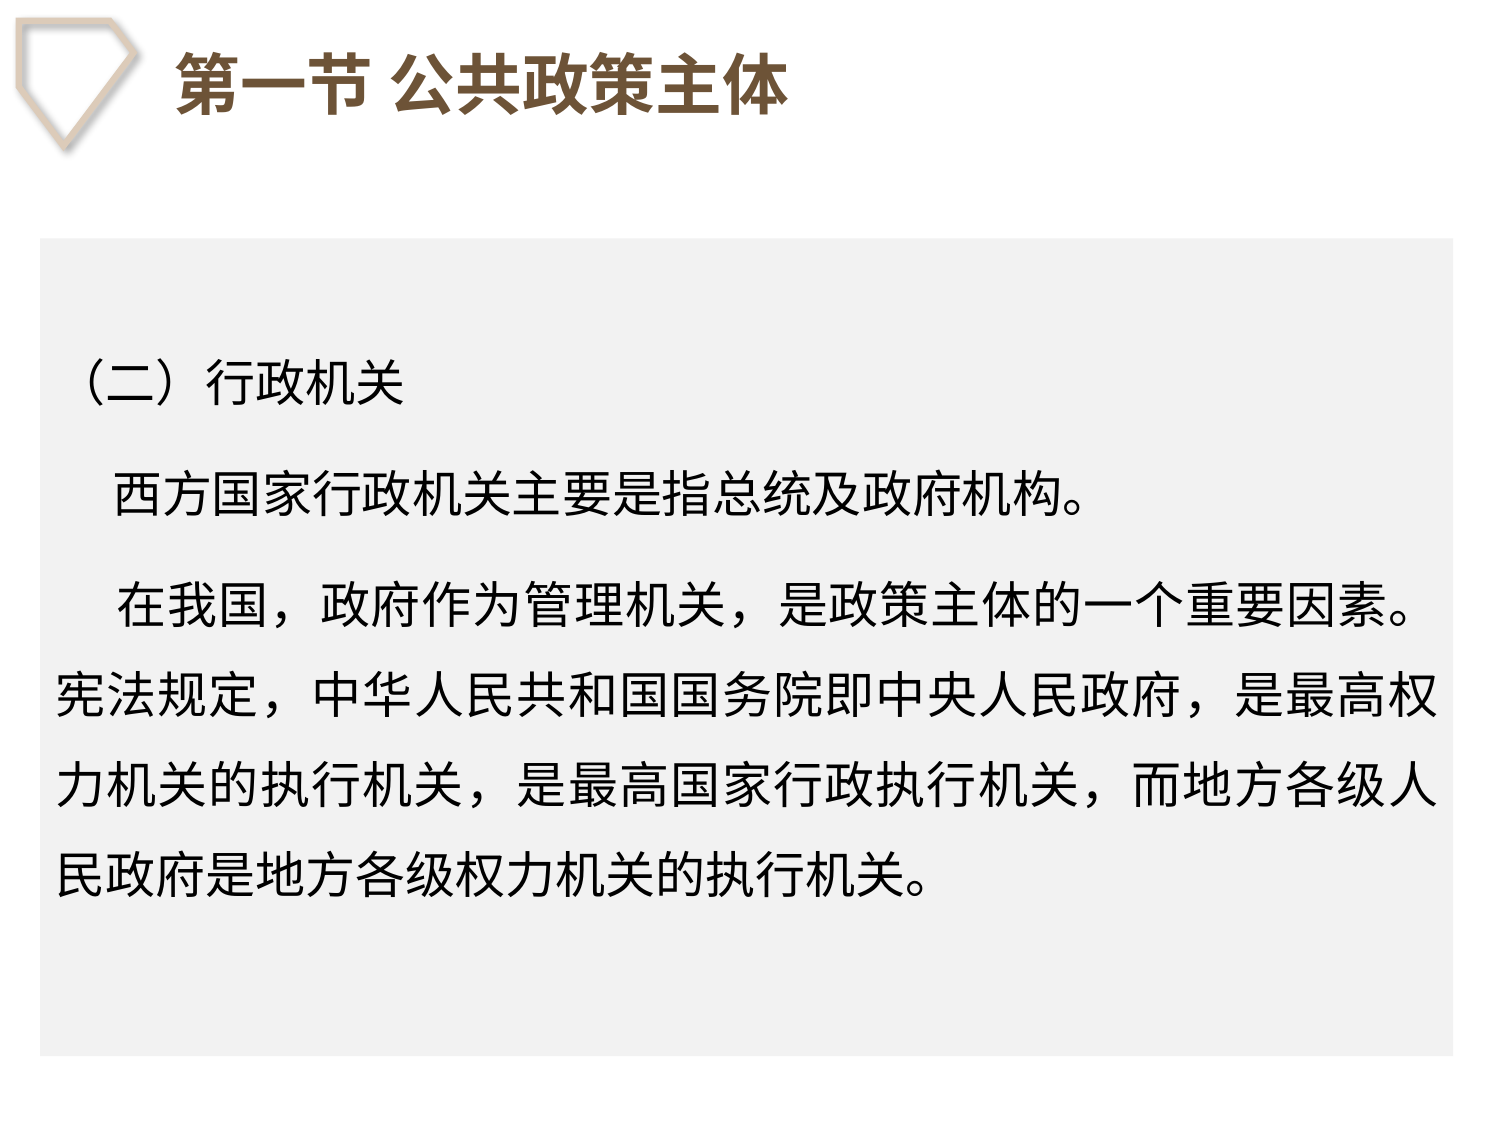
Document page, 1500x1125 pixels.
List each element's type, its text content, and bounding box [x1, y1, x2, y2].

list （二）行政机关 西方国家行政机关主要是指总统及政府机构。 在我国，政府作为管理机关，是政策主体的一个重要因素。宪法规定，中华人民共和国国务院即中央人民政府，是最高权力机关的执行机关，是最高国家行政执行机关，而地方各级人民政府是地方各级权力机关的执行机关。 [40, 238, 1454, 1057]
title 第一节 公共政策主体 [158, 18, 1456, 159]
